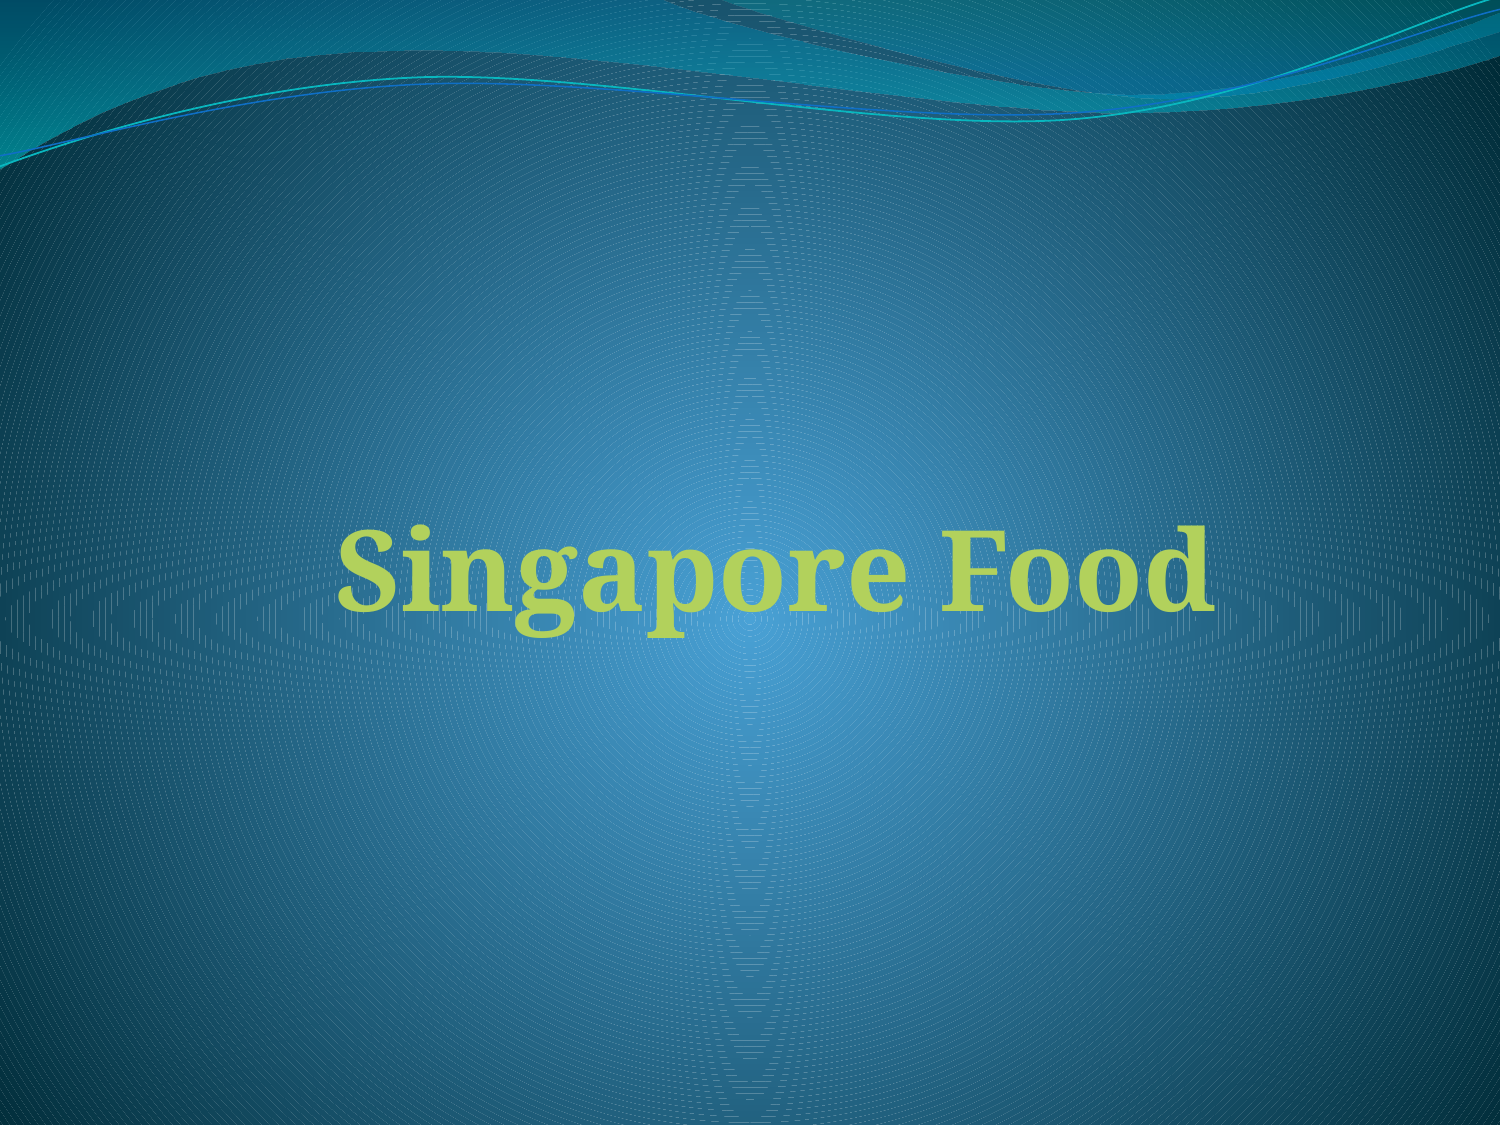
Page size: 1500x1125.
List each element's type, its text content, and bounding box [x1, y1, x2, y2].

text_box Singapore Food [312, 491, 1240, 642]
